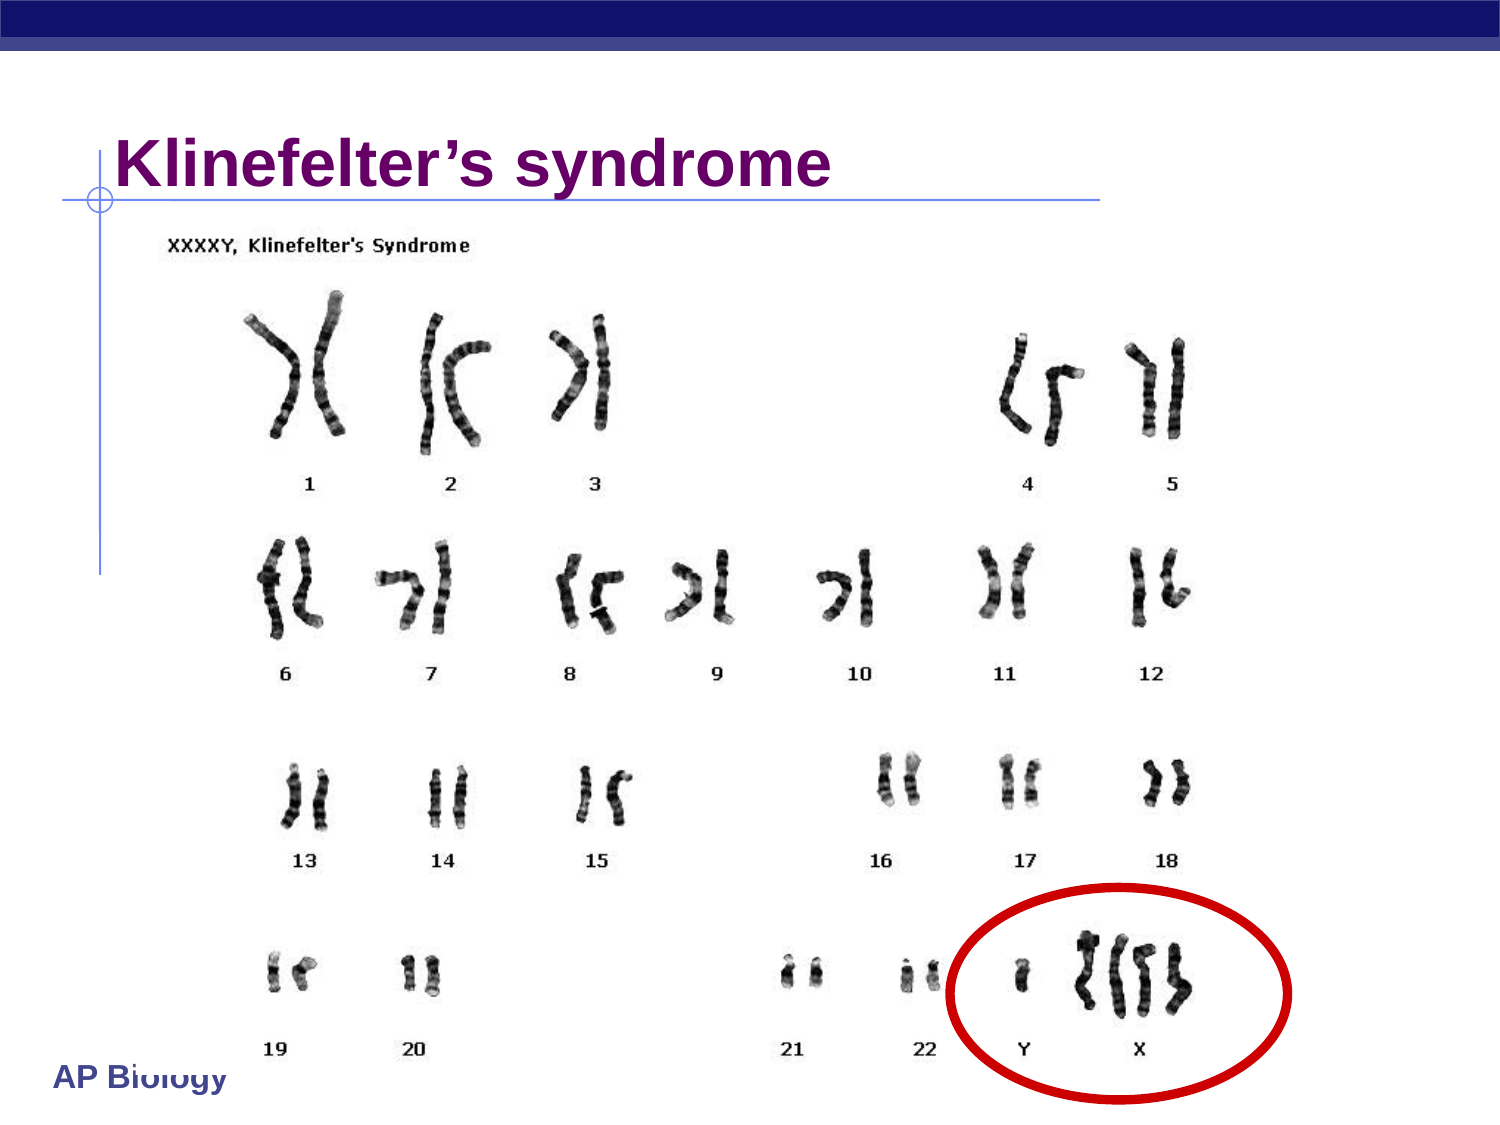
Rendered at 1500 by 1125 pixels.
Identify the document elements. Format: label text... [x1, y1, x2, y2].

title Klinefelter’s syndrome [99, 112, 1375, 238]
picture [135, 213, 1313, 1076]
text_box [1029, 1084, 1208, 1100]
